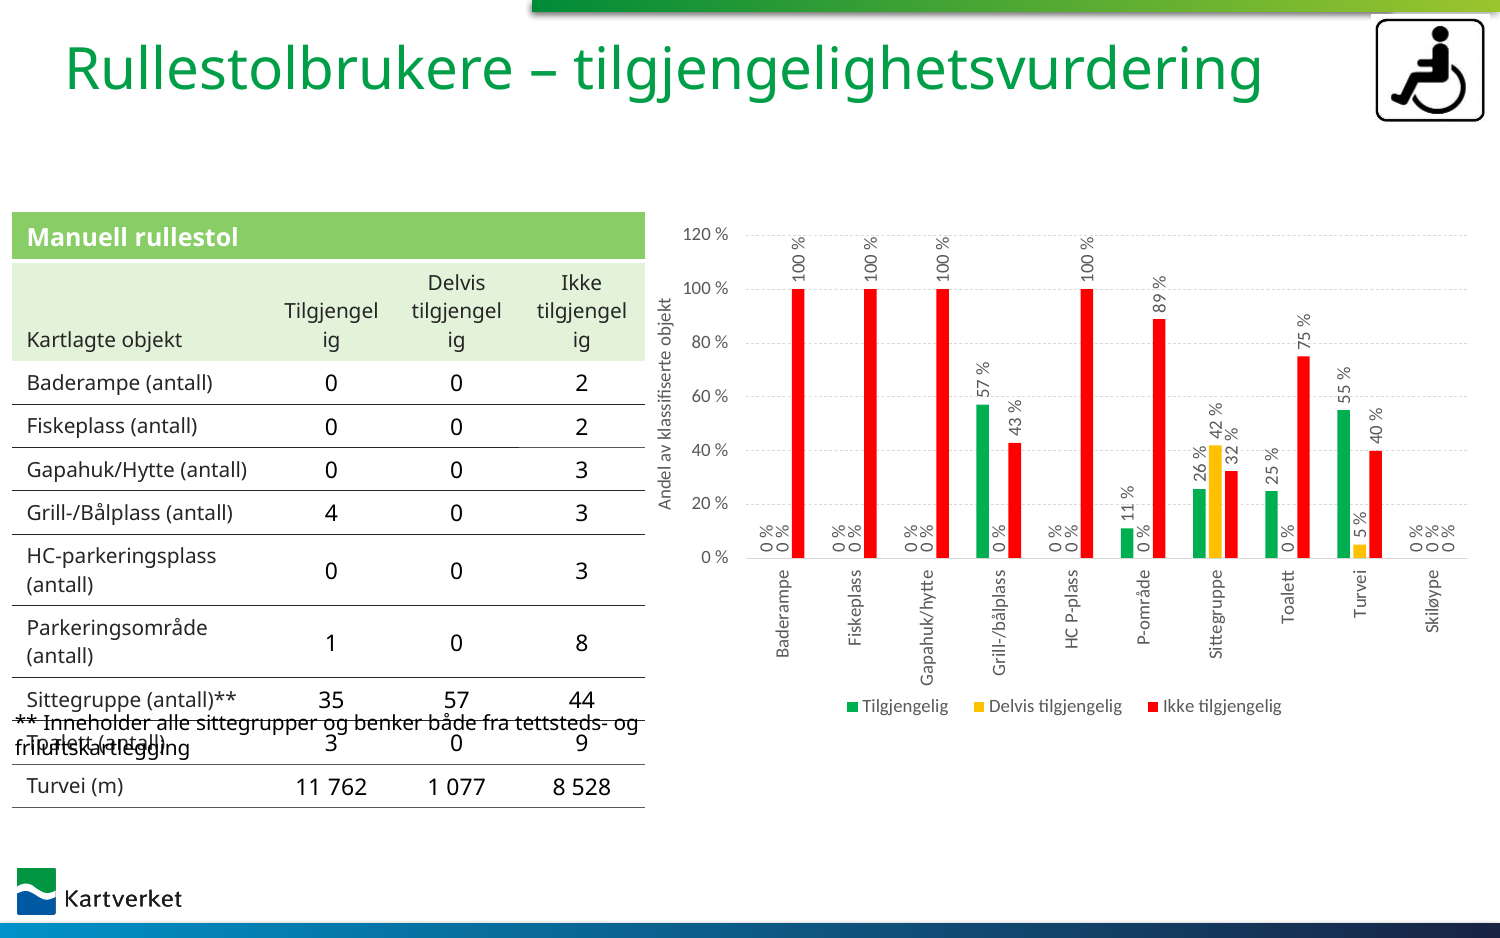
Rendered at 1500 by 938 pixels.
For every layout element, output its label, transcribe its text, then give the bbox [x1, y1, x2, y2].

table_cell 0 [394, 491, 519, 534]
table_cell 0 [269, 361, 394, 404]
table_cell 2 [519, 361, 638, 404]
table_cell 0 [269, 405, 394, 447]
table_cell 8 [519, 606, 638, 677]
table_cell 57 [394, 678, 519, 702]
table_cell Parkeringsområde (antall) [12, 606, 269, 677]
picture [643, 218, 1480, 728]
table_cell Tilgjengelig [269, 263, 394, 361]
table_cell Gapahuk/Hytte (antall) [12, 448, 269, 490]
table_cell 2 [519, 405, 638, 447]
table_cell Fiskeplass (antall) [12, 405, 269, 447]
table_cell 0 [394, 535, 519, 605]
table_cell 3 [519, 448, 638, 490]
table_cell 8 528 [519, 768, 645, 807]
table_cell 0 [394, 405, 519, 447]
table_cell 0 [269, 448, 394, 490]
table_cell Grill-/Bålplass (antall) [12, 491, 269, 534]
table_cell 4 [269, 491, 394, 534]
table_cell HC-parkeringsplass (antall) [12, 535, 269, 605]
table_cell 44 [519, 678, 638, 702]
text_box Rullestolbrukere – tilgjengelighetsvurdering [49, 12, 1372, 109]
table_cell 0 [394, 448, 519, 490]
table_cell Kartlagte objekt [12, 263, 269, 361]
table_cell 0 [394, 606, 519, 677]
table_cell 3 [519, 491, 638, 534]
table_cell 11 762 [269, 768, 394, 807]
table_cell Turvei (m) [12, 768, 269, 807]
text_box ** Inneholder alle sittegrupper og benker både fra tettsteds- og friluftskartlegging [0, 702, 745, 768]
table_cell Ikke tilgjengelig [519, 263, 638, 361]
table_cell 3 [519, 535, 638, 605]
table_cell 1 [269, 606, 394, 677]
table_cell 0 [269, 535, 394, 605]
table_cell 35 [269, 678, 394, 702]
table_cell Sittegruppe (antall)** [12, 678, 269, 702]
picture [1371, 13, 1491, 127]
table_cell Baderampe (antall) [12, 361, 269, 404]
table_cell 0 [394, 361, 519, 404]
table_cell Delvis tilgjengelig [394, 263, 519, 361]
table_header Manuell rullestol [12, 212, 645, 259]
table_cell 1 077 [394, 768, 519, 807]
